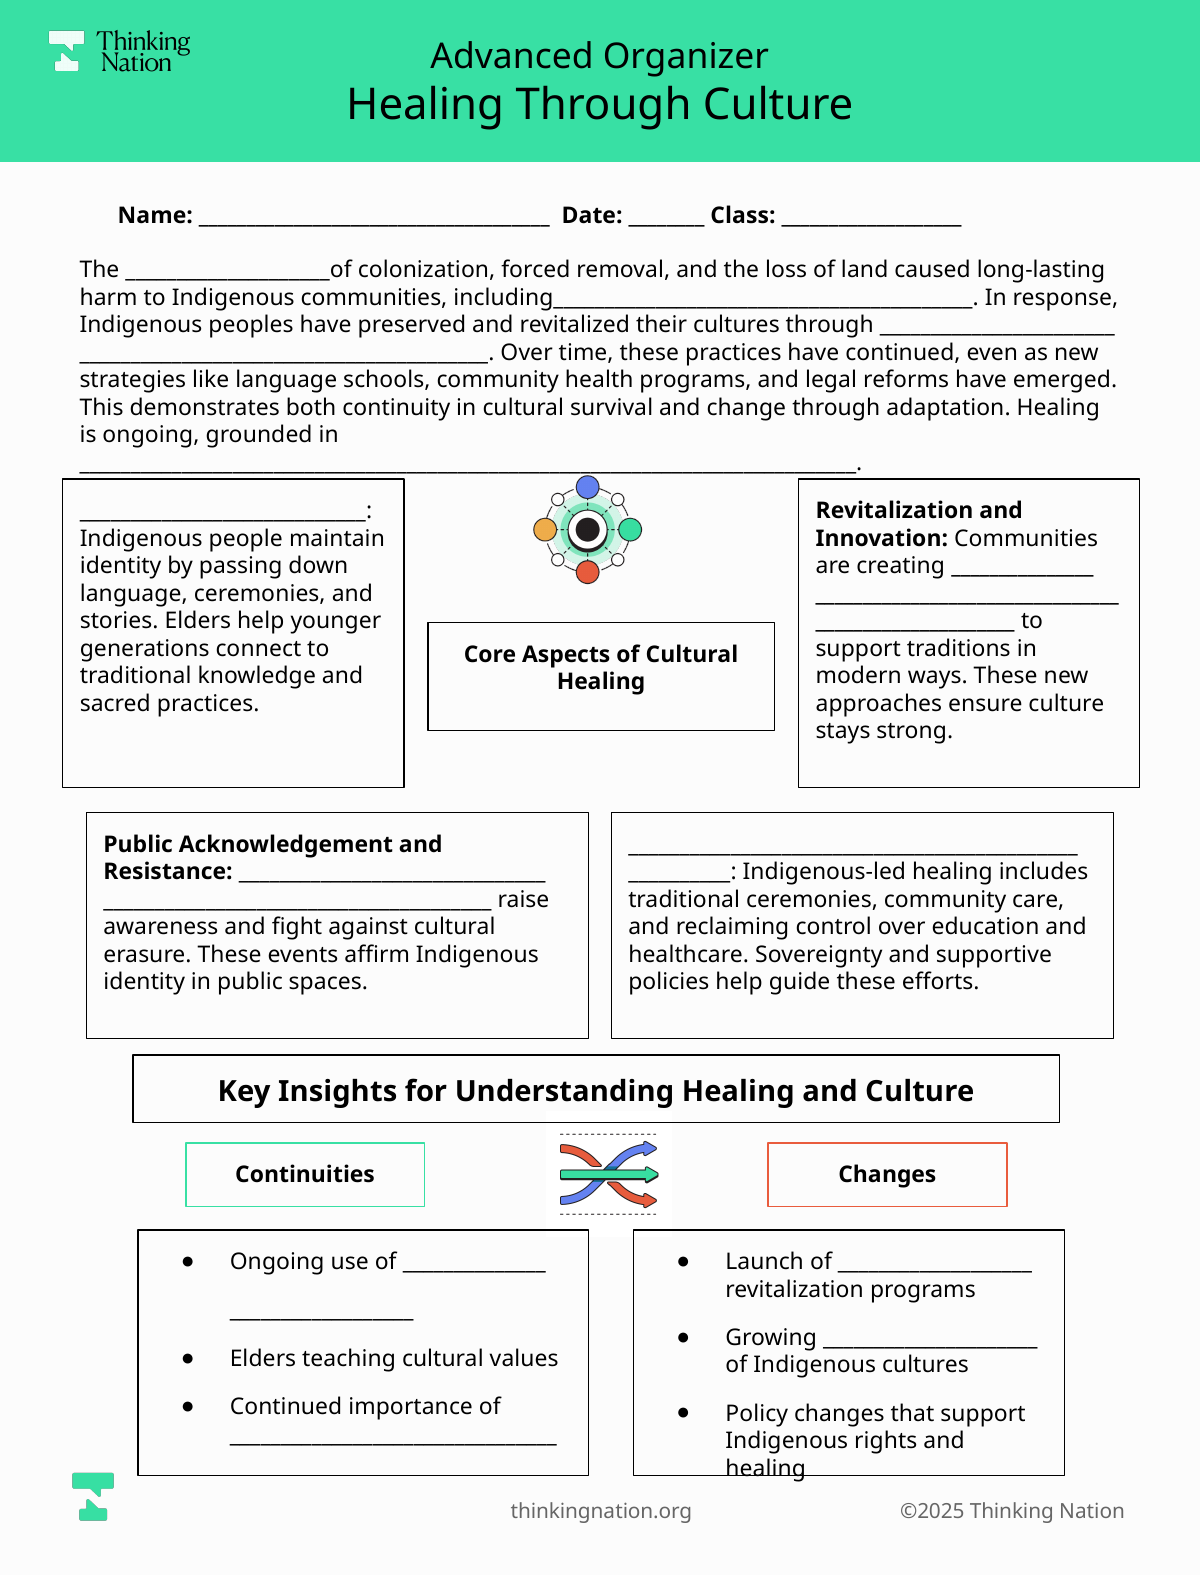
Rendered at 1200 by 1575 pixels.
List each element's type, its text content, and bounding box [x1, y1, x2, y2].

text_box ____________________________: Indigenous people maintain identity by passing down language, ceremonies, and stories. Elders help younger generations connect to traditional knowledge and sacred practices. [62, 479, 404, 788]
picture [59, 1463, 127, 1530]
text_box Core Aspects of Cultural Healing [428, 622, 775, 731]
text_box ____________________________________________ __________: Indigenous-led healing includes traditional ceremonies, community care, and reclaiming control over education and healthcare. Sovereignty and supportive policies help guide these efforts. [611, 812, 1114, 1039]
text_box Ongoing use of ______________ __________________ Elders teaching cultural values Continued importance of ________________________________ [137, 1229, 589, 1476]
text_box Launch of ___________________ revitalization programs Growing _____________________ of Indigenous cultures Policy changes that support Indigenous rights and healing [633, 1229, 1065, 1476]
picture [546, 1110, 673, 1237]
text_box thinkingnation.org [459, 1483, 744, 1532]
text_box Revitalization and Innovation: Communities are creating _______________ _____________________________________________________ to support traditions in modern ways. These new approaches ensure culture stays strong. [798, 479, 1140, 788]
text_box Changes [768, 1142, 1007, 1207]
picture [516, 458, 659, 602]
text_box ©2025 Thinking Nation [855, 1483, 1140, 1532]
text_box Public Acknowledgement and Resistance: ______________________________ ______________________________________ raise awareness and fight against cultural erasure. These events affirm Indigenous identity in public spaces. [86, 812, 589, 1039]
text_box The ____________________of colonization, forced removal, and the loss of land caused long-lasting harm to Indigenous communities, including_________________________________________. In response, Indigenous peoples have preserved and revitalized their cultures through _______________________ ________________________________________. Over time, these practices have continued, even as new strategies like language schools, community health programs, and legal reforms have emerged. This demonstrates both continuity in cultural survival and change through adaptation. Healing is ongoing, grounded in ____________________________________________________________________________. [62, 237, 1140, 459]
text_box Continuities [185, 1142, 425, 1207]
text_box Name: _____________________________________ Date: ________ Class: ___________________ [103, 186, 1097, 251]
text_box Advanced Organizer Healing Through Culture [0, 0, 1200, 162]
text_box Key Insights for Understanding Healing and Culture [132, 1055, 1060, 1123]
picture [33, 16, 195, 85]
